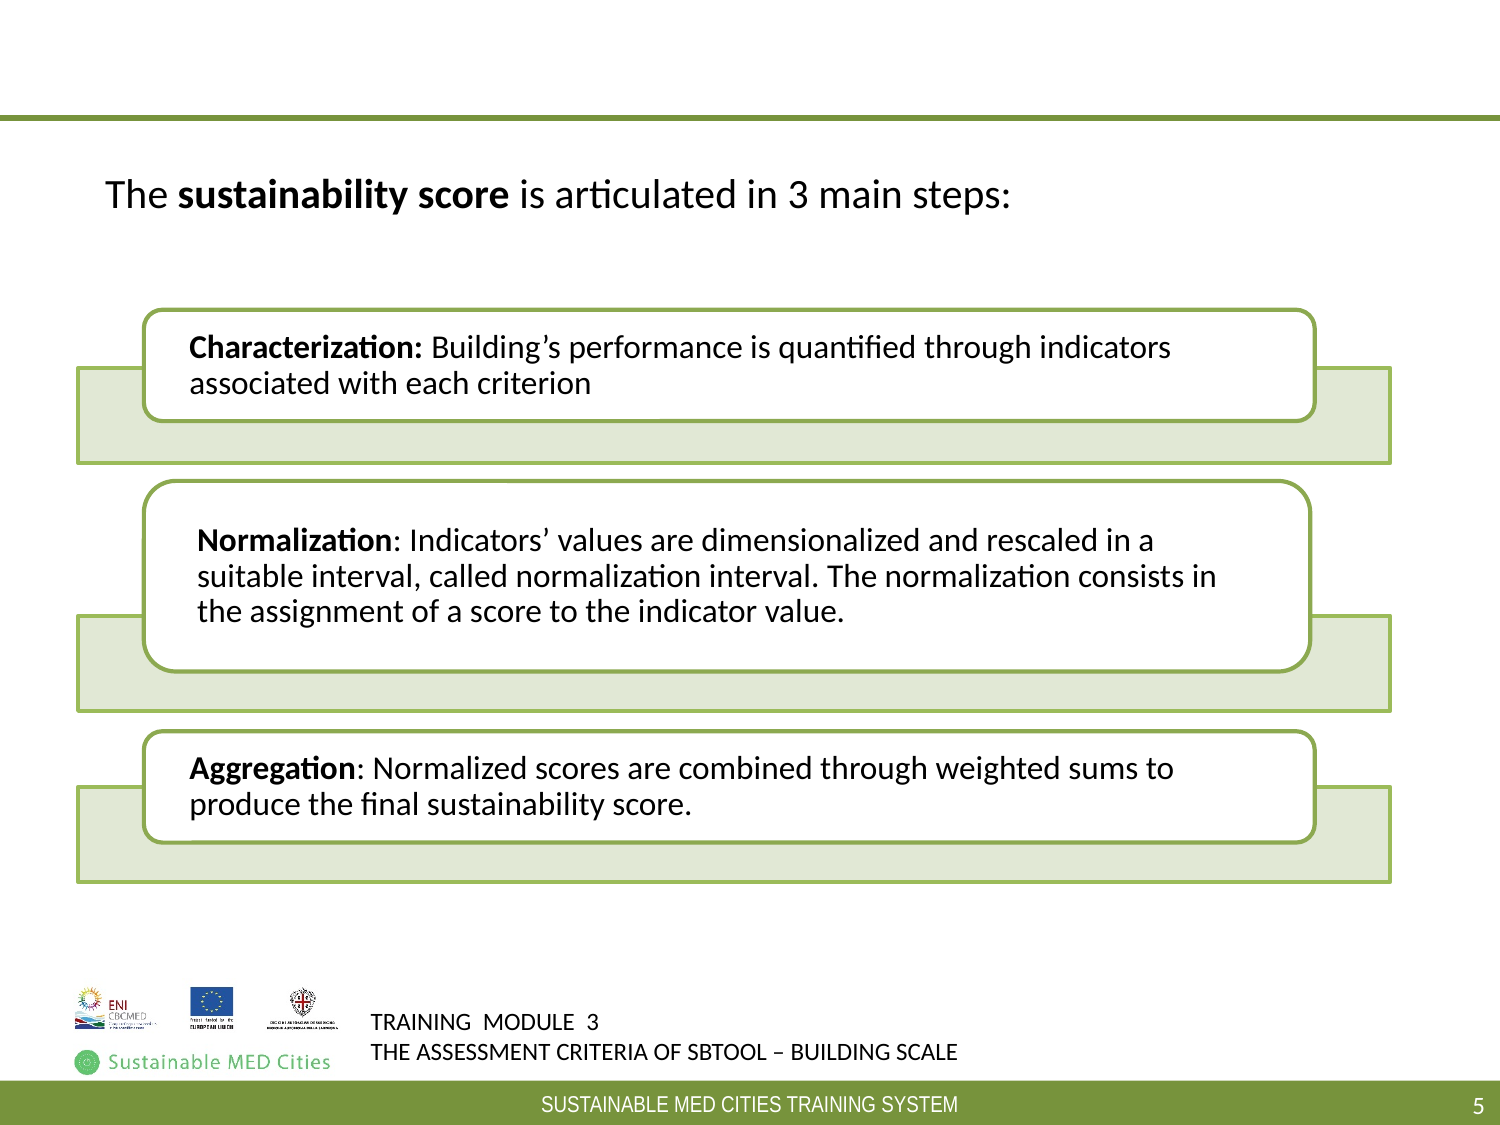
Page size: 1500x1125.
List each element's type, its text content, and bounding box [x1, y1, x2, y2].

slide_number 5 [1399, 1074, 1500, 1125]
text_box The sustainability score is articulated in 3 main steps: [90, 159, 1410, 233]
picture [62, 978, 356, 1080]
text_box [77, 302, 1391, 890]
